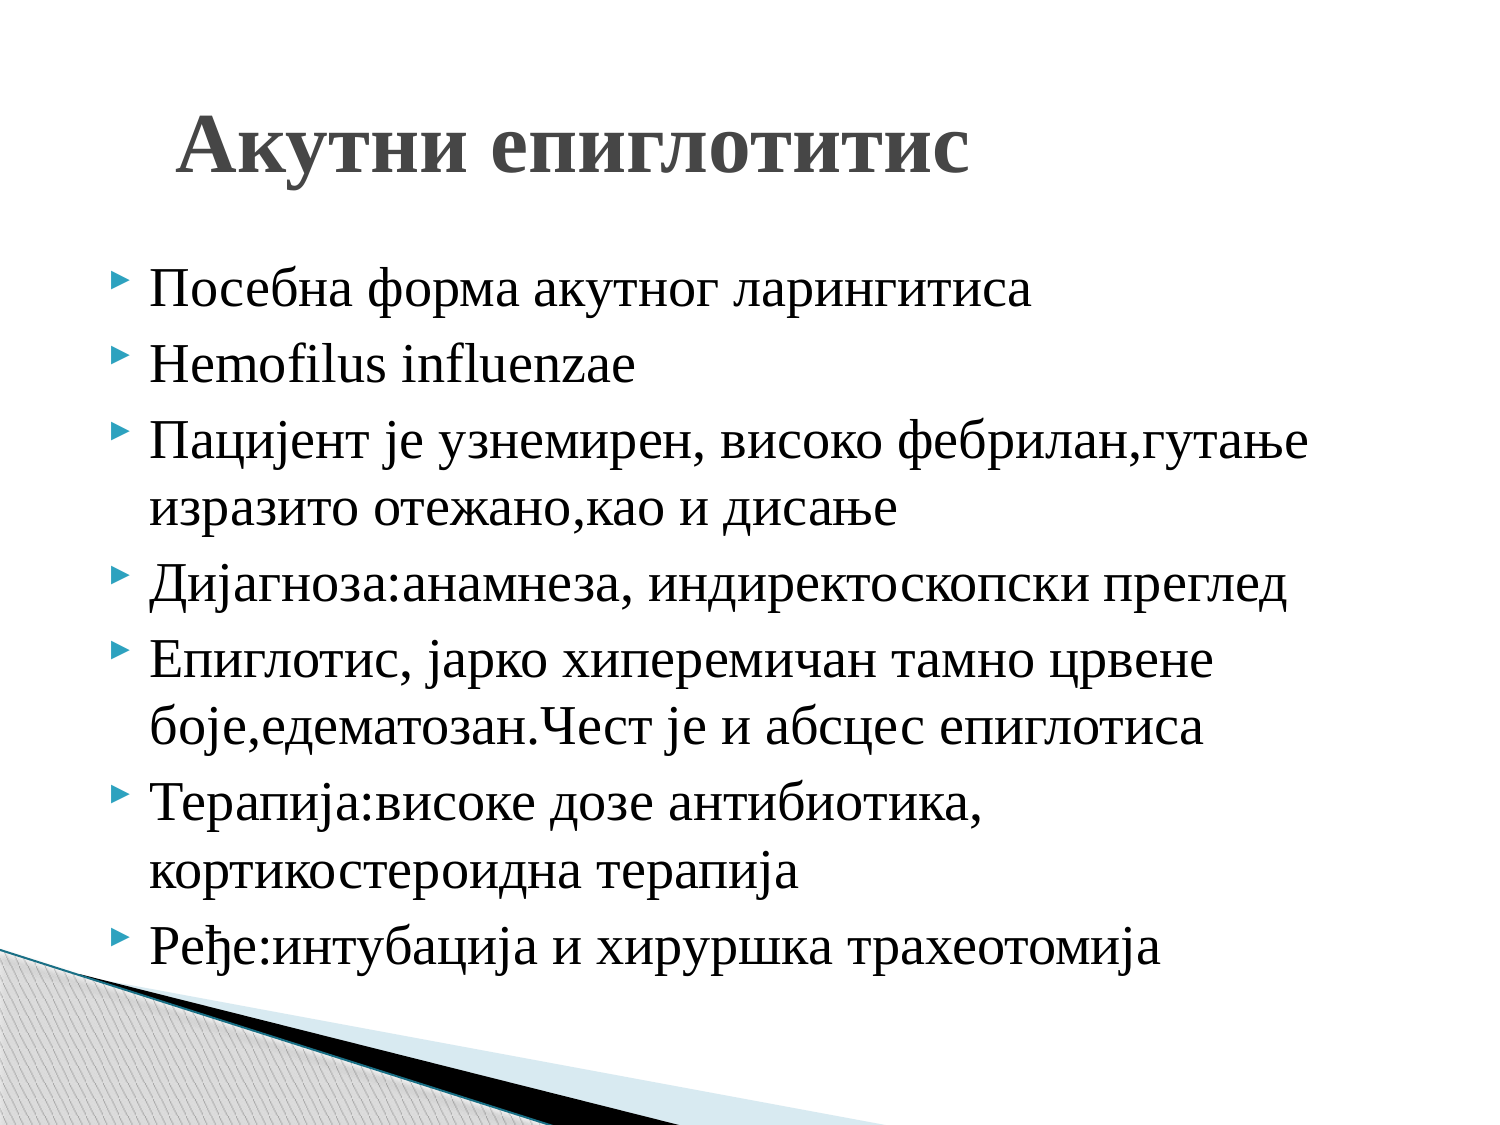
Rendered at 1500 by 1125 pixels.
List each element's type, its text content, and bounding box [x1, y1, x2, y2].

list Посебна форма акутног ларингитиса Hemofilus influenzae Пацијент је узнемирен, високо фебрилан,гутање изразито отежано,као и дисање Дијагноза:анамнеза, индиректоскопски преглед Епиглотис, јарко хиперемичан тамно црвене боје,едематозан.Чест је и абсцес епиглотиса Терапија:високе дозе антибиотика, кортикостероидна терапија Ређе:интубација и хируршка трахеотомија [74, 242, 1426, 986]
title Акутни епиглотитис [75, 45, 1425, 233]
